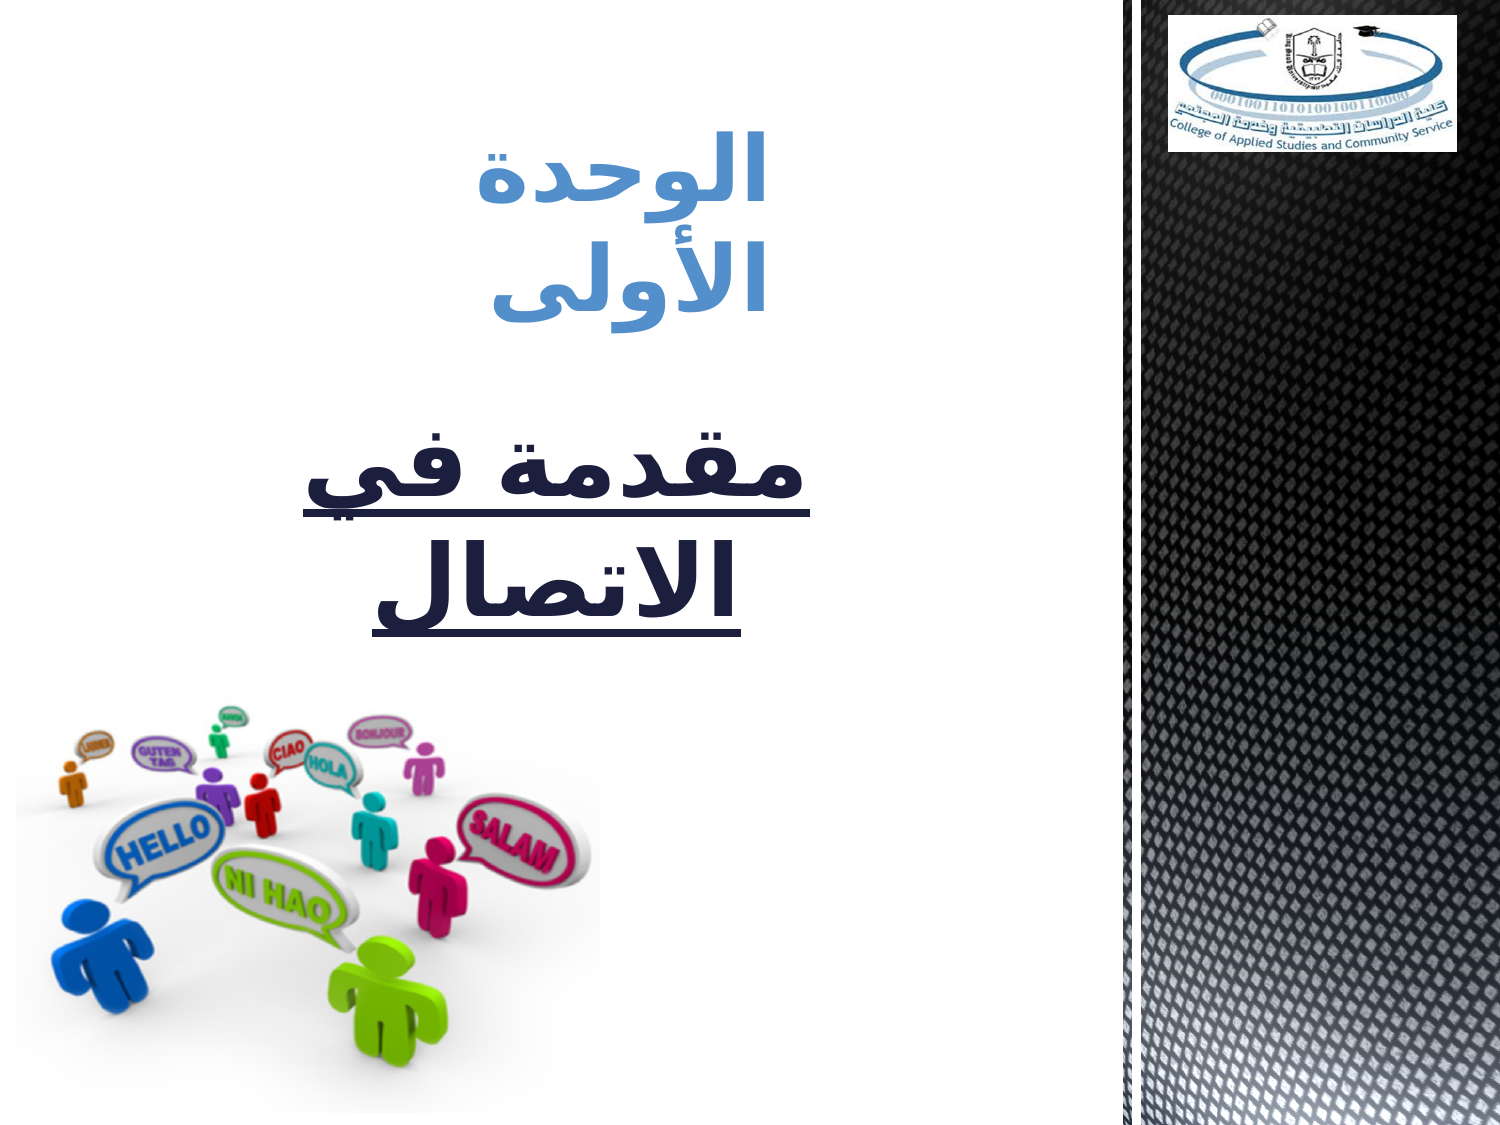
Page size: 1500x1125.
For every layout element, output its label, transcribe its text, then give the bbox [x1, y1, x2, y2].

picture [15, 687, 600, 1113]
text_box مقدمة في الاتصال [200, 388, 913, 644]
title الوحدة الأولى [200, 237, 788, 338]
picture [1123, 0, 1500, 1125]
